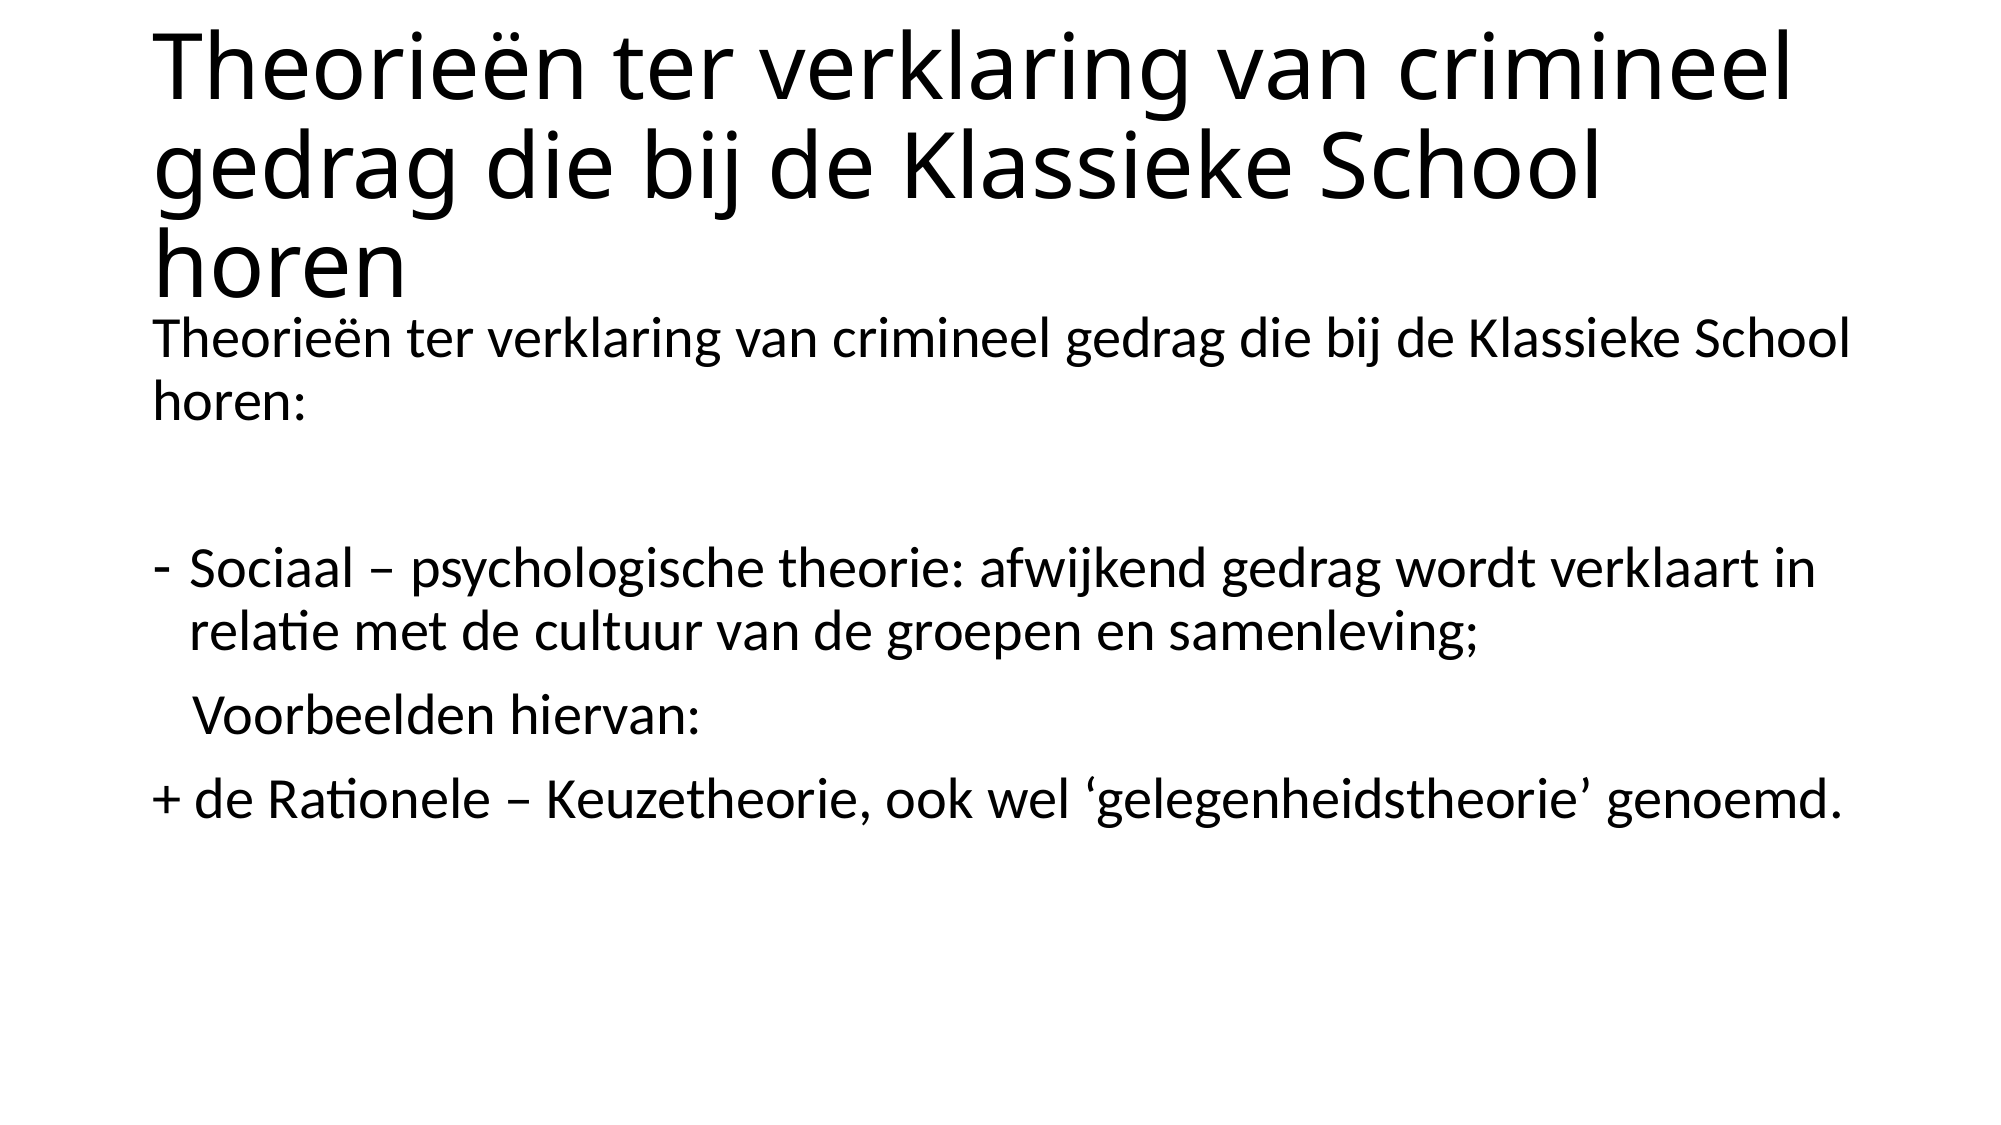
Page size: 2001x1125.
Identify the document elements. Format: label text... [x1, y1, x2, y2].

list Theorieën ter verklaring van crimineel gedrag die bij de Klassieke School horen: Sociaal – psychologische theorie: afwijkend gedrag wordt verklaart in relatie met de cultuur van de groepen en samenleving; Voorbeelden hiervan: + de Rationele – Keuzetheorie, ook wel ‘gelegenheidstheorie’ genoemd. [137, 299, 1972, 1014]
title Theorieën ter verklaring van crimineel gedrag die bij de Klassieke School horen [137, 59, 1863, 278]
